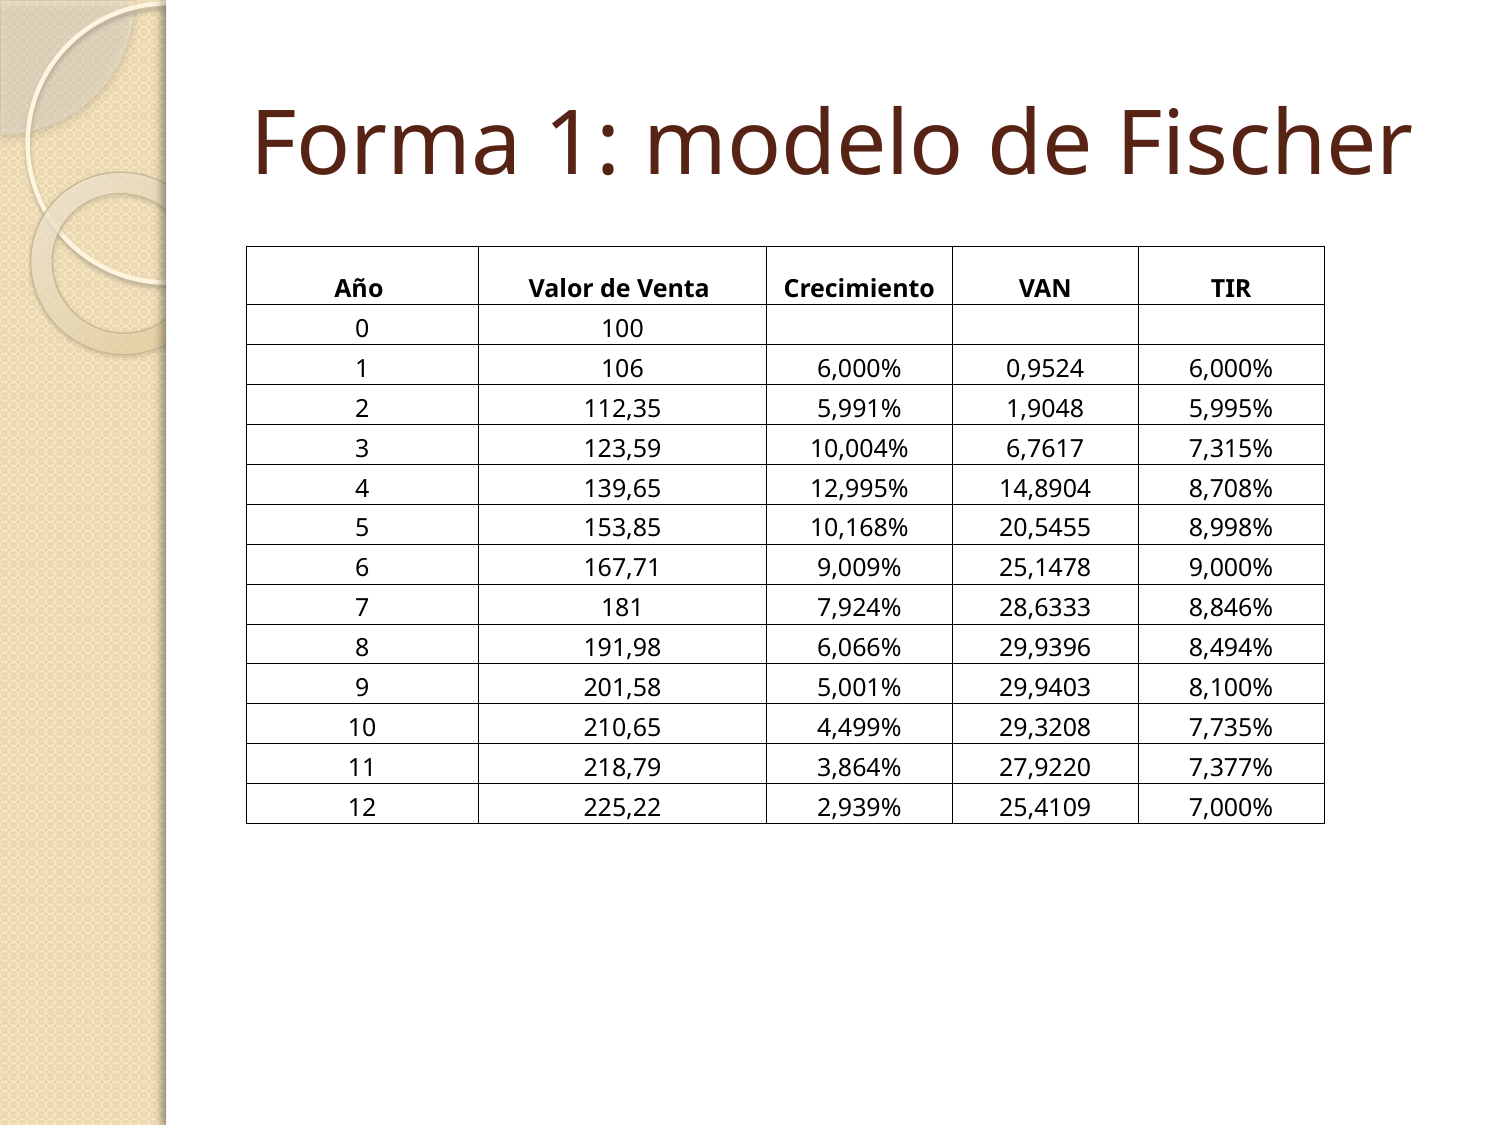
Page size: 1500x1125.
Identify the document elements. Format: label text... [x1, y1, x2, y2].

table_cell 3,864% [767, 744, 952, 783]
title Forma 1: modelo de Fischer [235, 45, 1466, 233]
table_cell 9 [247, 664, 478, 703]
table_cell 10,168% [767, 505, 952, 544]
table_cell 8,494% [1139, 625, 1324, 663]
table_cell 10 [247, 704, 478, 743]
table_cell 8,998% [1139, 505, 1324, 544]
table_header Año [247, 247, 478, 304]
table_cell 6,066% [767, 625, 952, 663]
table_cell [953, 305, 1138, 344]
table_cell 28,6333 [953, 585, 1138, 624]
table_cell 6,7617 [953, 425, 1138, 464]
table_cell 9,009% [767, 545, 952, 584]
table_cell 29,9396 [953, 625, 1138, 663]
table_header Crecimiento [767, 247, 952, 304]
table_cell 12 [247, 784, 478, 823]
table_cell 5,995% [1139, 385, 1324, 424]
table_header Valor de Venta [479, 247, 766, 304]
table_cell 7,735% [1139, 704, 1324, 743]
table_cell 25,4109 [953, 784, 1138, 823]
table_cell 201,58 [479, 664, 766, 703]
table_cell 20,5455 [953, 505, 1138, 544]
table_cell 112,35 [479, 385, 766, 424]
table_cell 123,59 [479, 425, 766, 464]
table_cell 0 [247, 305, 478, 344]
table_cell 9,000% [1139, 545, 1324, 584]
table_cell 0,9524 [953, 345, 1138, 384]
table_cell 7,924% [767, 585, 952, 624]
table_cell 6 [247, 545, 478, 584]
table_cell 4,499% [767, 704, 952, 743]
table_cell [767, 305, 952, 344]
table_cell 5,991% [767, 385, 952, 424]
table_cell [1139, 305, 1324, 344]
table_cell 8 [247, 625, 478, 663]
table_cell 7,315% [1139, 425, 1324, 464]
table_cell 8,708% [1139, 465, 1324, 504]
table_cell 11 [247, 744, 478, 783]
table_cell 181 [479, 585, 766, 624]
table_cell 27,9220 [953, 744, 1138, 783]
table_cell 1 [247, 345, 478, 384]
table_cell 1,9048 [953, 385, 1138, 424]
table_cell 6,000% [767, 345, 952, 384]
table_cell 6,000% [1139, 345, 1324, 384]
table_cell 4 [247, 465, 478, 504]
table_cell 2 [247, 385, 478, 424]
table_cell 153,85 [479, 505, 766, 544]
table_header VAN [953, 247, 1138, 304]
table_cell 167,71 [479, 545, 766, 584]
table_cell 5,001% [767, 664, 952, 703]
table_header TIR [1139, 247, 1324, 304]
table_cell 12,995% [767, 465, 952, 504]
table_cell 7 [247, 585, 478, 624]
table_cell 225,22 [479, 784, 766, 823]
table_cell 100 [479, 305, 766, 344]
table_cell 14,8904 [953, 465, 1138, 504]
table_cell 139,65 [479, 465, 766, 504]
table_cell 29,9403 [953, 664, 1138, 703]
table_cell 3 [247, 425, 478, 464]
table_cell 2,939% [767, 784, 952, 823]
table_cell 218,79 [479, 744, 766, 783]
table_cell 191,98 [479, 625, 766, 663]
table_cell 25,1478 [953, 545, 1138, 584]
table_cell 29,3208 [953, 704, 1138, 743]
table_cell 7,000% [1139, 784, 1324, 823]
table_cell 106 [479, 345, 766, 384]
table_cell 5 [247, 505, 478, 544]
table_cell 210,65 [479, 704, 766, 743]
table_cell 8,846% [1139, 585, 1324, 624]
table_cell 8,100% [1139, 664, 1324, 703]
table_cell 10,004% [767, 425, 952, 464]
table_cell 7,377% [1139, 744, 1324, 783]
